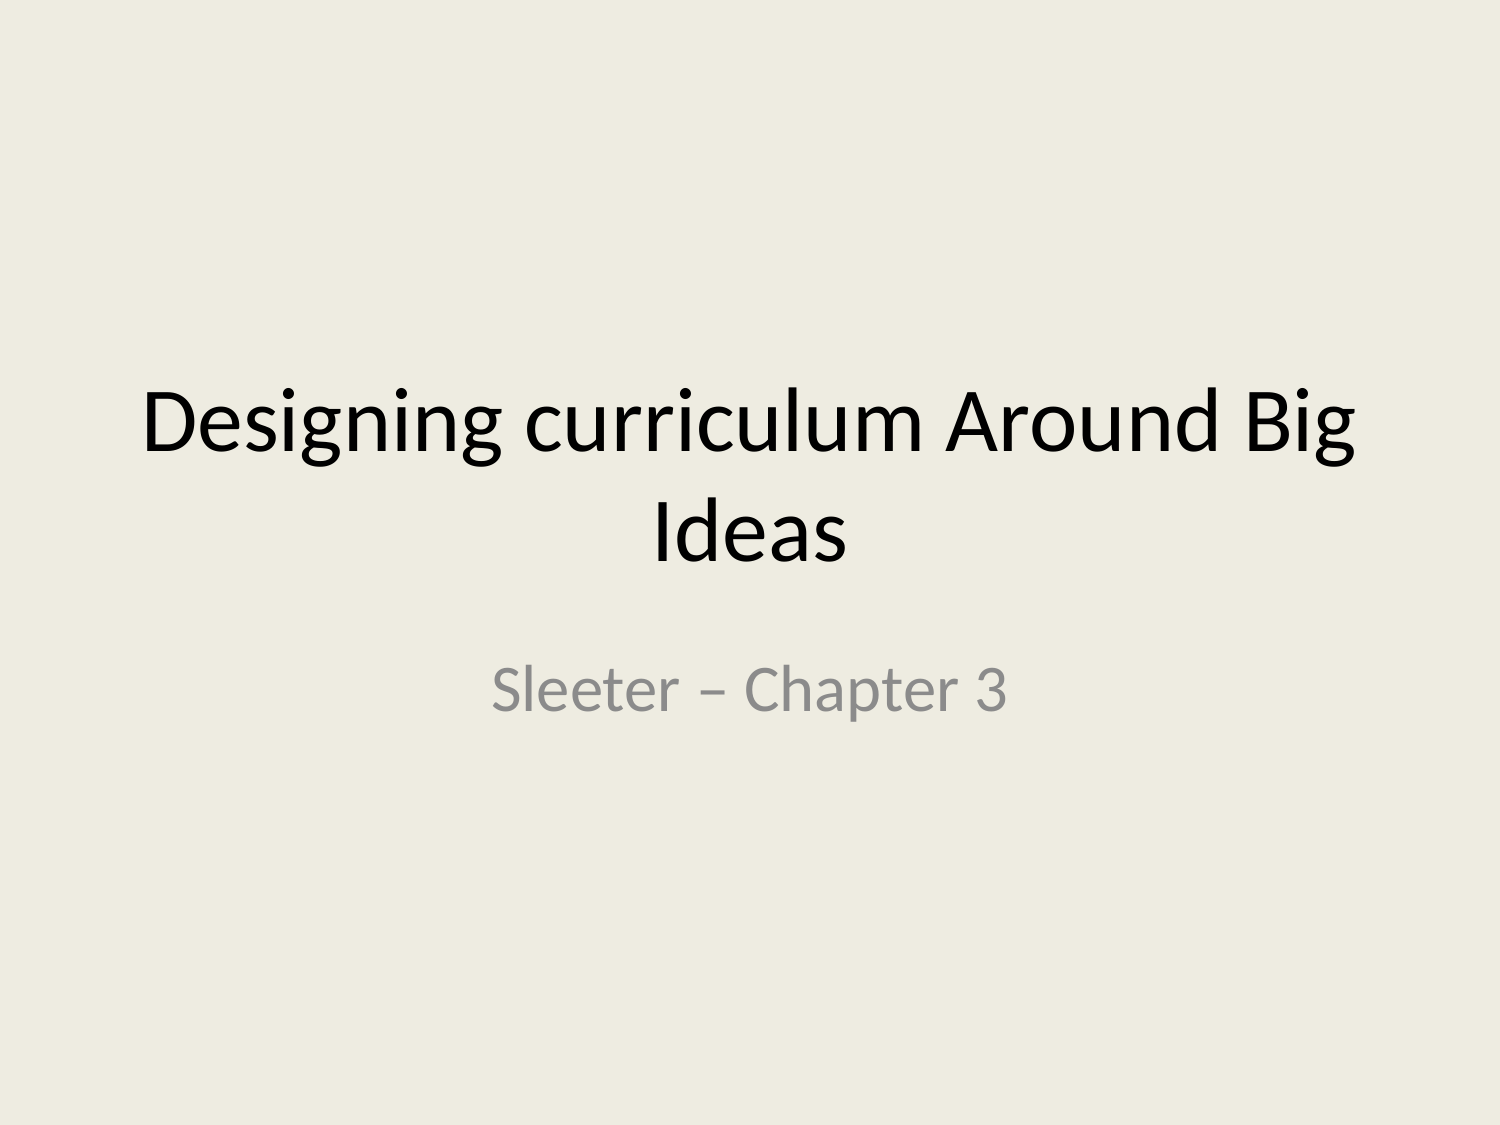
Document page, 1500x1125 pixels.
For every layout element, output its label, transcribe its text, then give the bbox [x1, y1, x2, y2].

subtitle Sleeter – Chapter 3 [225, 637, 1275, 925]
title Designing curriculum Around Big Ideas [112, 349, 1388, 591]
